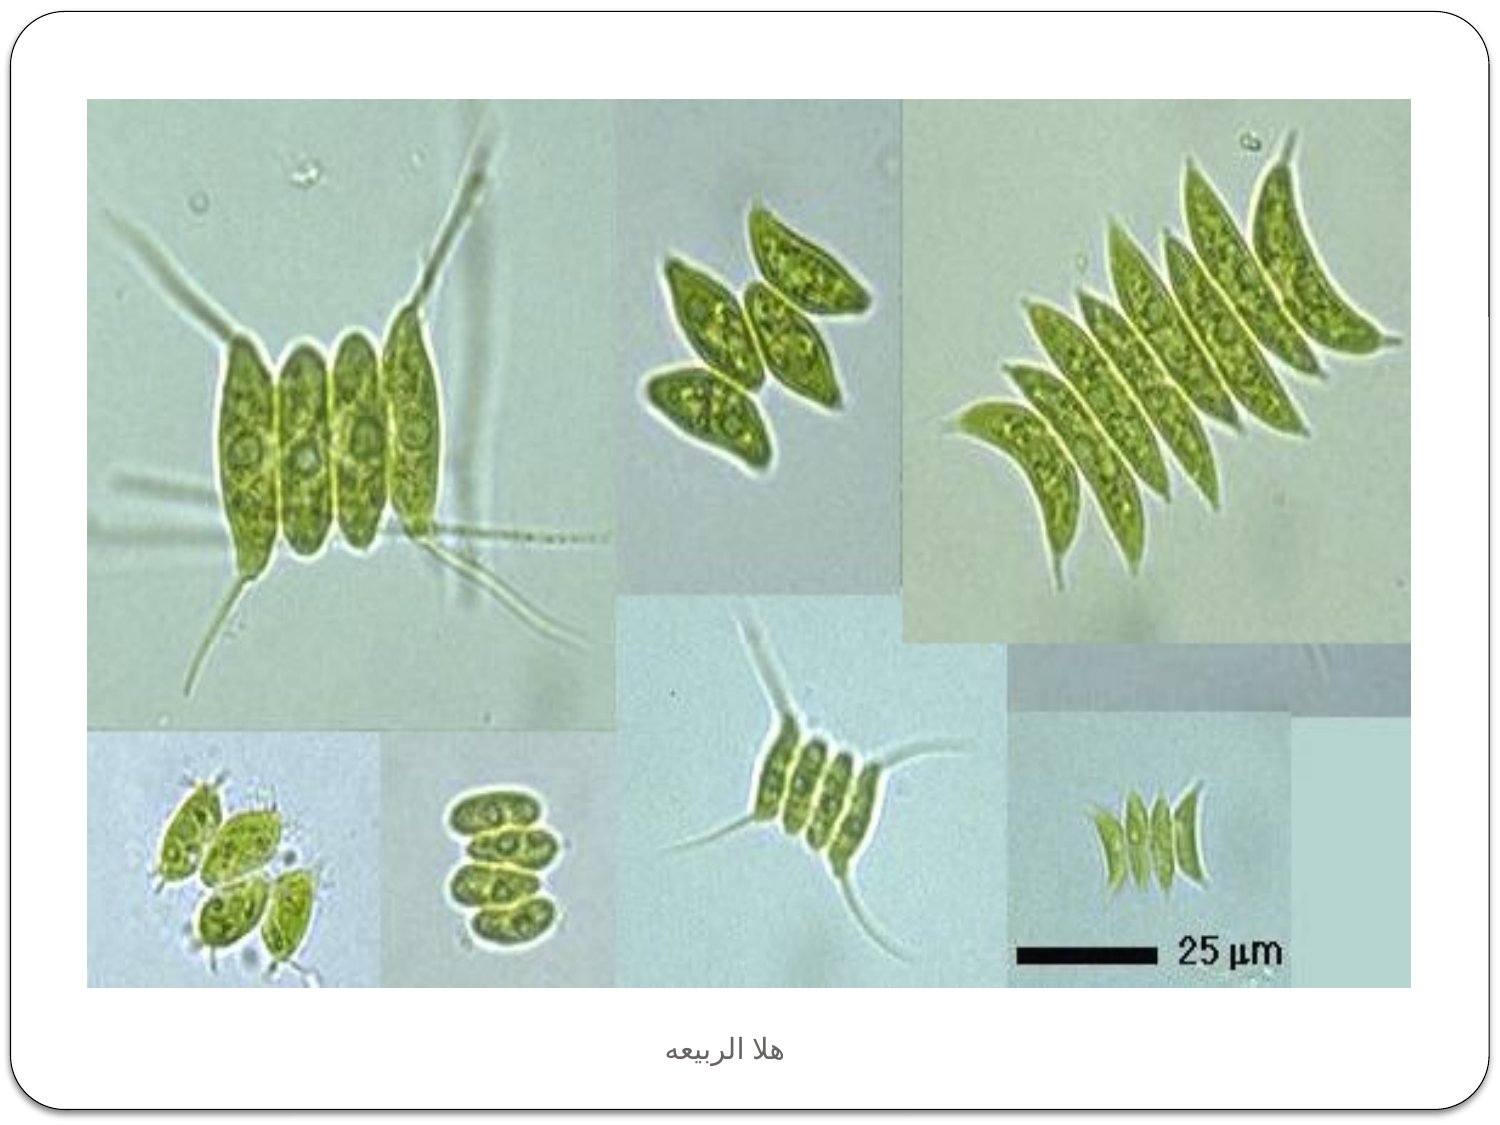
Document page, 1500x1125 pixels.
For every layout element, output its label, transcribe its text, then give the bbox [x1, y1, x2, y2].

footer هلا الربيعه [150, 1012, 800, 1088]
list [87, 99, 1411, 988]
